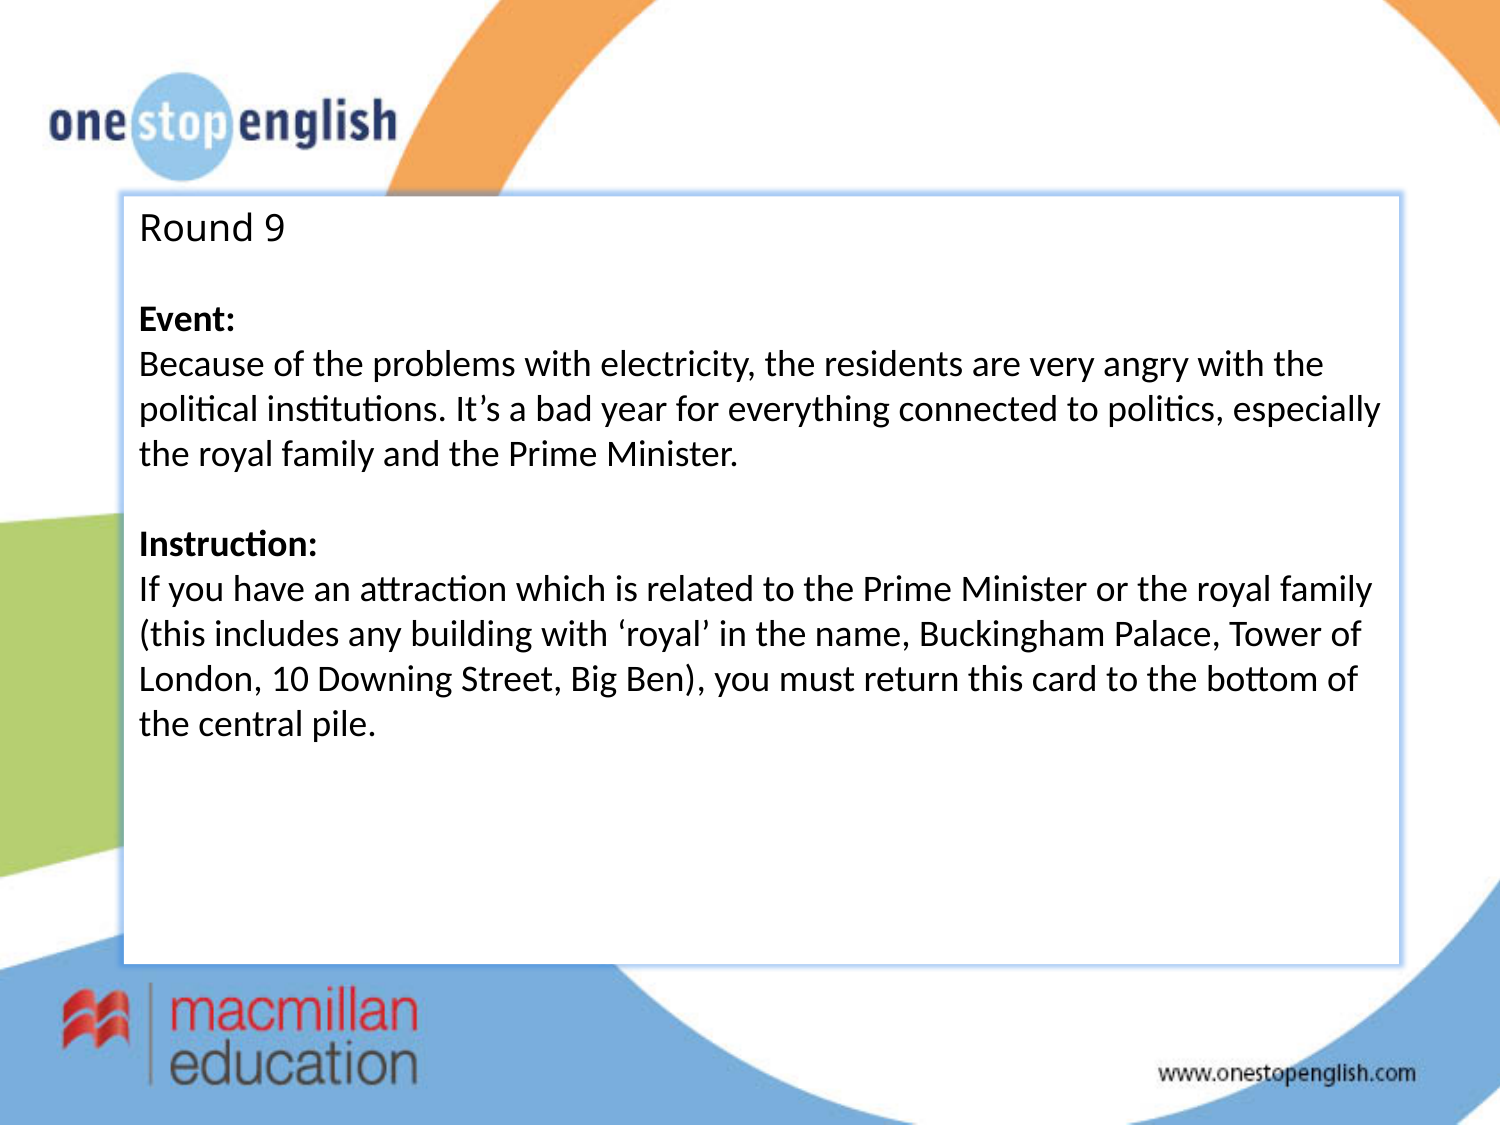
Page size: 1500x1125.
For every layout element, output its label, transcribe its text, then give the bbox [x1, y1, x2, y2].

picture [0, 0, 1500, 1125]
text_box Round 9 Event: Because of the problems with electricity, the residents are very angry with the political institutions. It’s a bad year for everything connected to politics, especially the royal family and the Prime Minister. Instruction: If you have an attraction which is related to the Prime Minister or the royal family (this includes any building with ‘royal’ in the name, Buckingham Palace, Tower of London, 10 Downing Street, Big Ben), you must return this card to the bottom of the central pile. [123, 196, 1399, 965]
